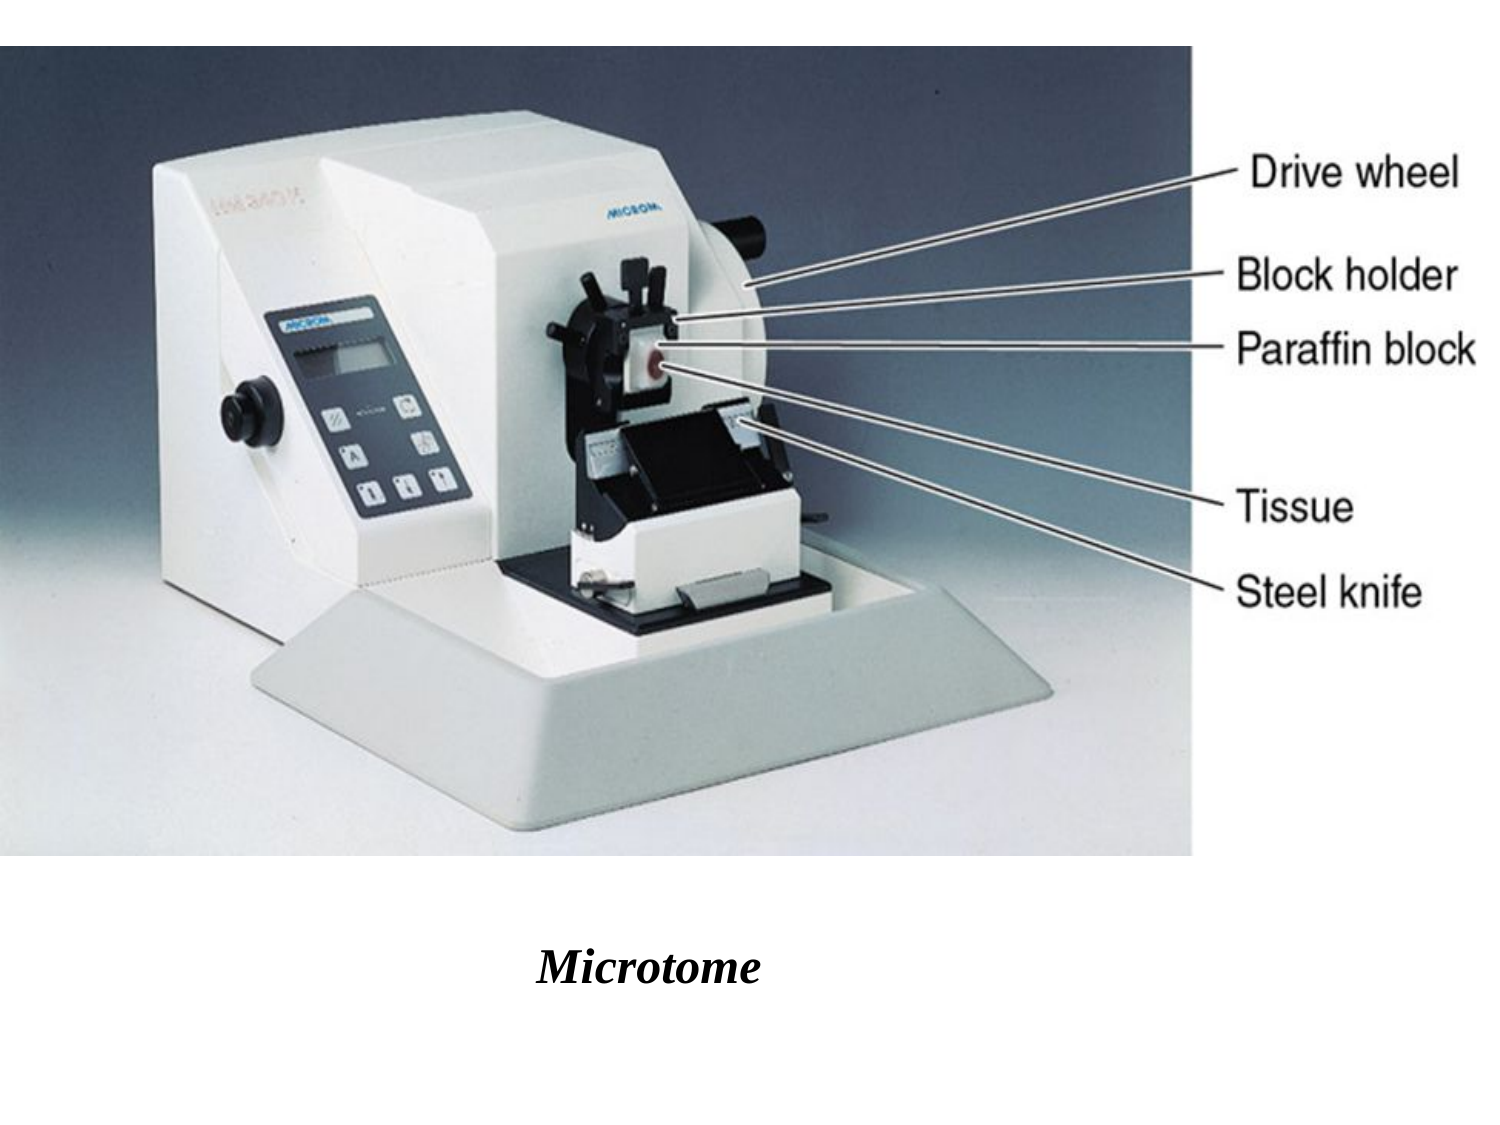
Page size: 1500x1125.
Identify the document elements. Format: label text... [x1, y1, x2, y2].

picture [0, 46, 1477, 856]
text_box Microtome [521, 926, 777, 1002]
